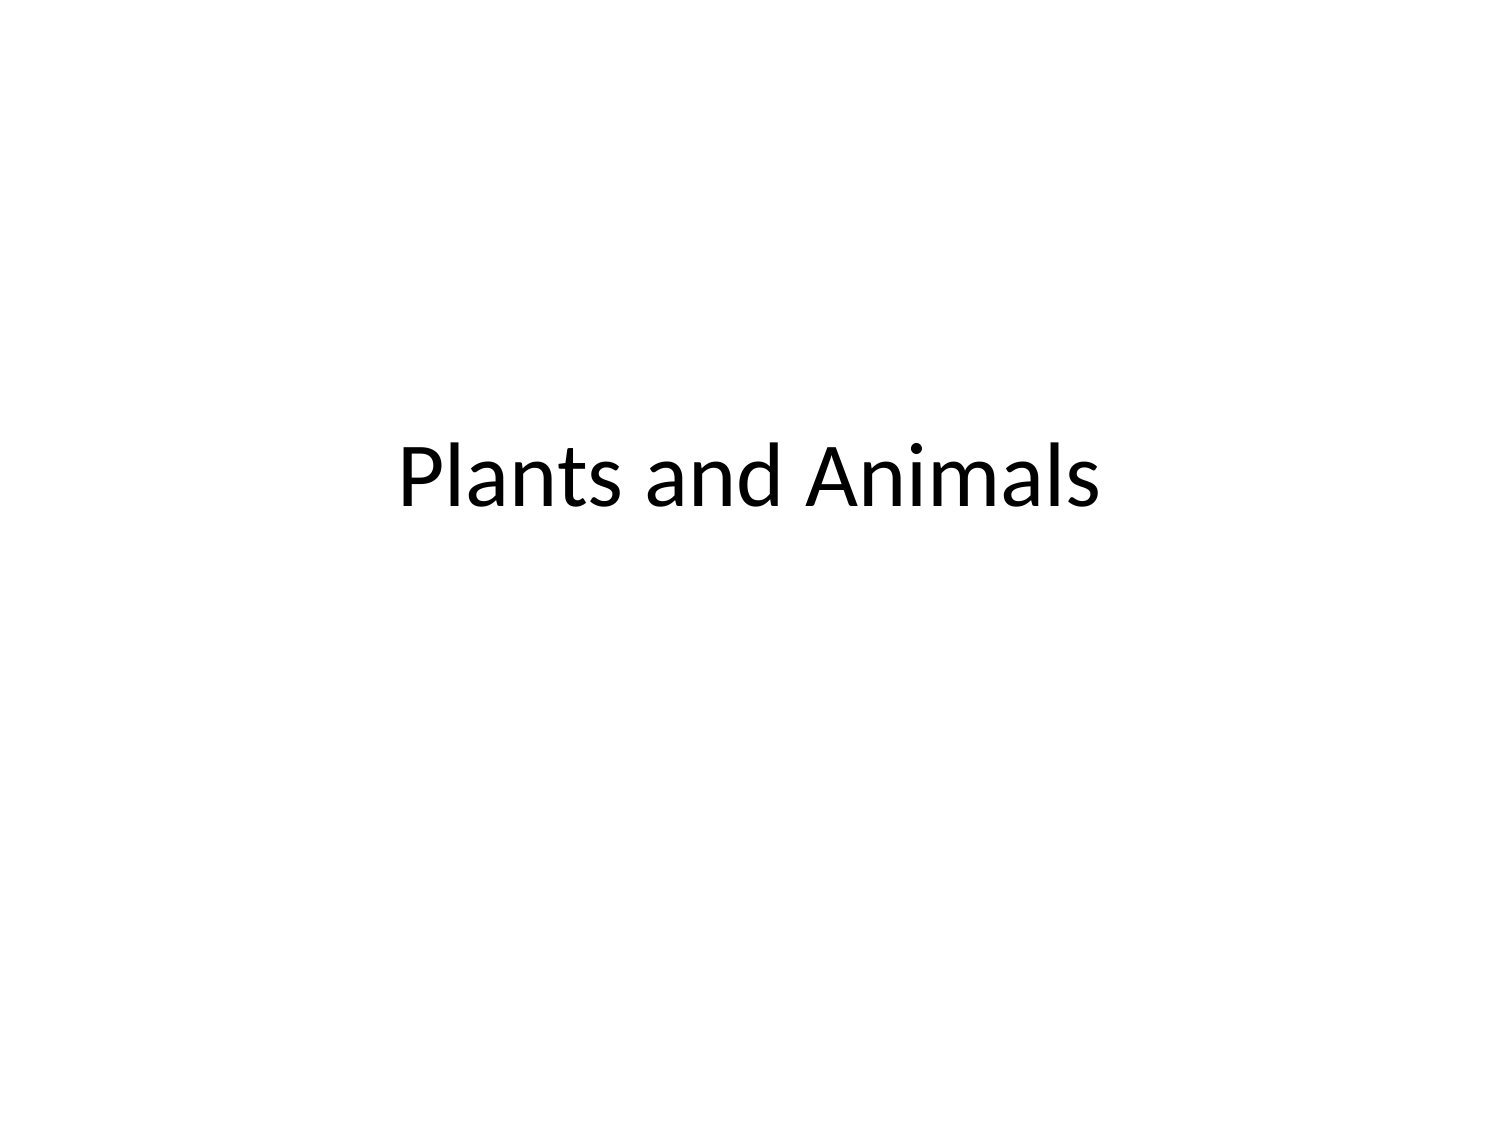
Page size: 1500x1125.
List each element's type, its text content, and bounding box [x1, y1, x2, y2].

title Plants and Animals [112, 349, 1388, 591]
